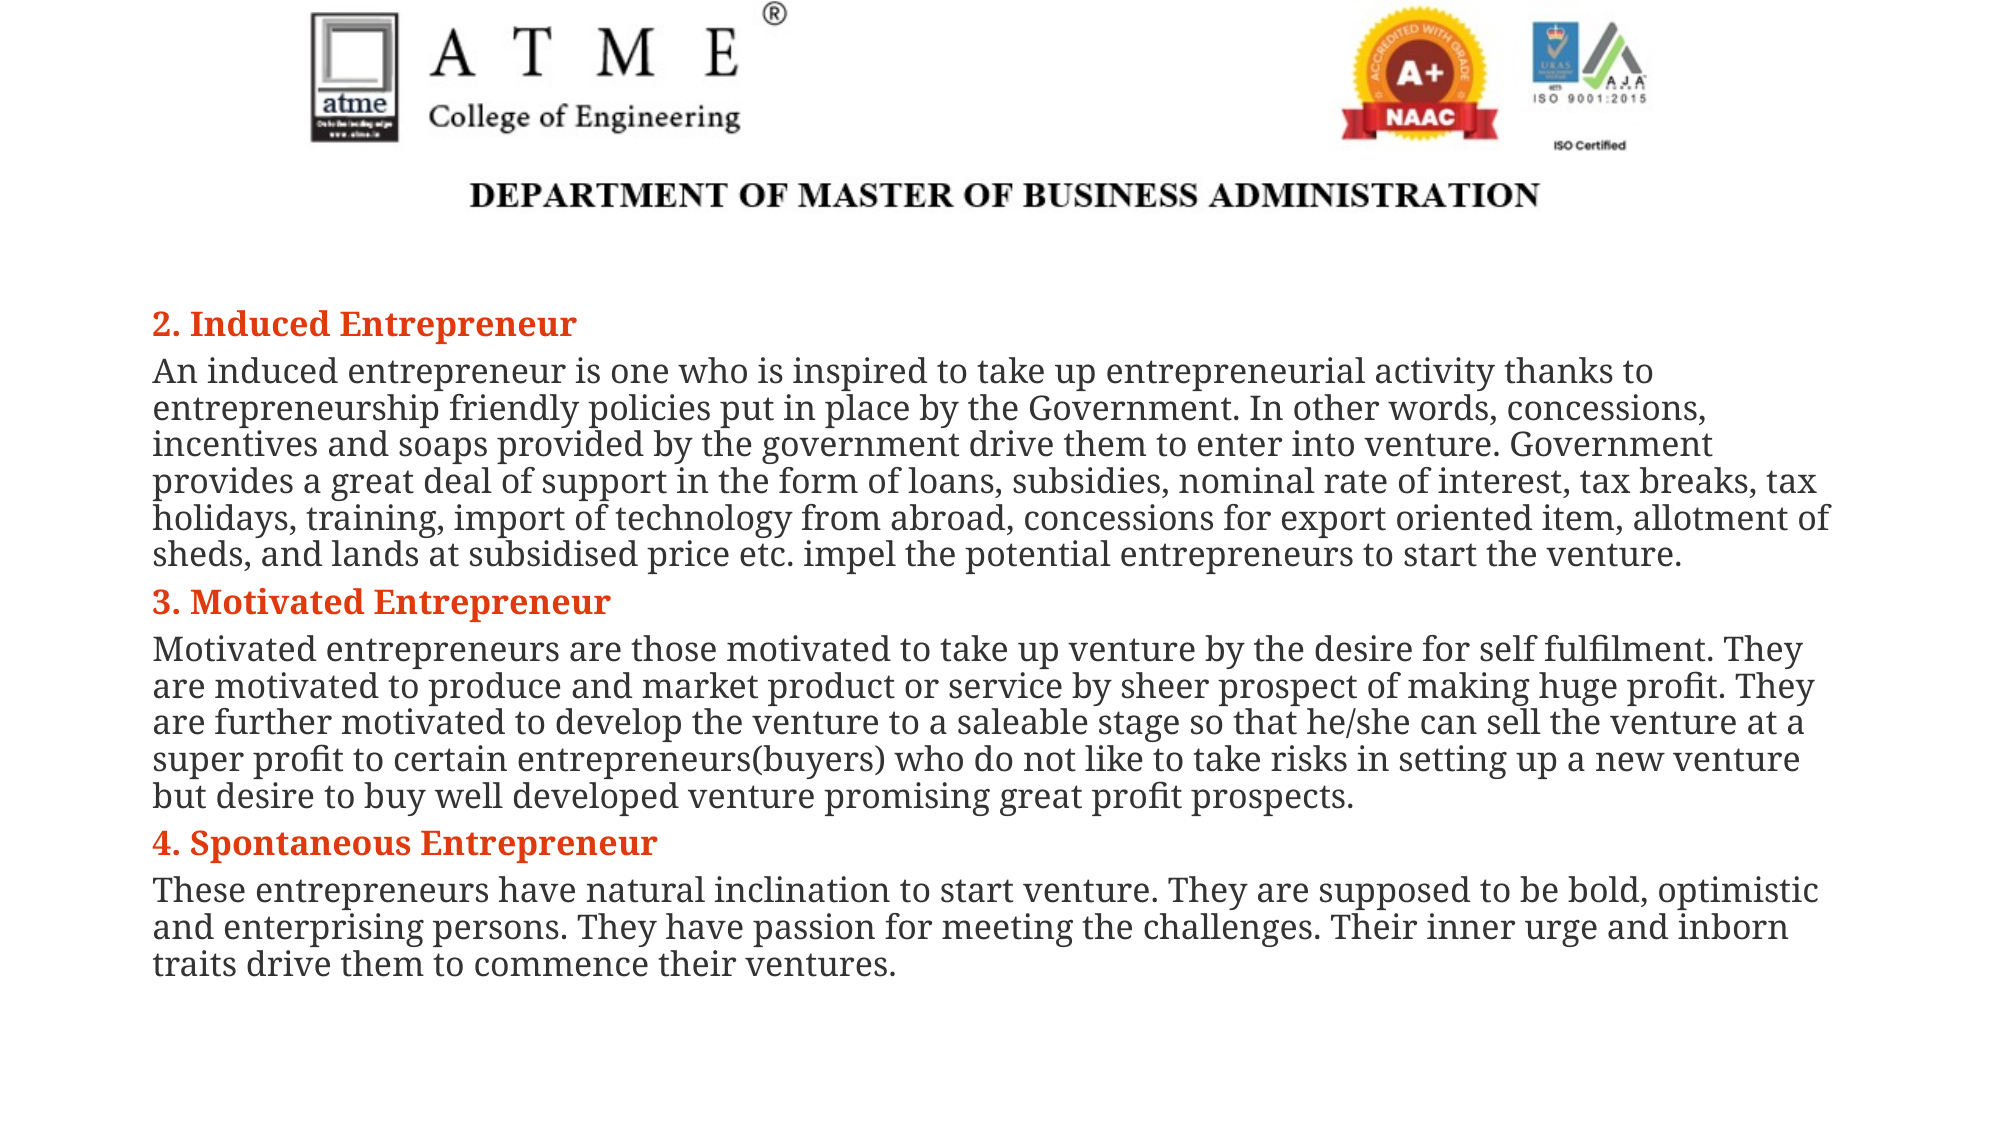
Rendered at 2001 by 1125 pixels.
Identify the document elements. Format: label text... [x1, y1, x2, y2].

picture [303, 0, 1697, 215]
list 2. Induced Entrepreneur An induced entrepreneur is one who is inspired to take up entrepreneurial activity thanks to entrepreneurship friendly policies put in place by the Government. In other words, concessions, incentives and soaps provided by the government drive them to enter into venture. Government provides a great deal of support in the form of loans, subsidies, nominal rate of interest, tax breaks, tax holidays, training, import of technology from abroad, concessions for export oriented item, allotment of sheds, and lands at subsidised price etc. impel the potential entrepreneurs to start the venture. 3. Motivated Entrepreneur Motivated entrepreneurs are those motivated to take up venture by the desire for self fulfilment. They are motivated to produce and market product or service by sheer prospect of making huge profit. They are further motivated to develop the venture to a saleable stage so that he/she can sell the venture at a super profit to certain entrepreneurs(buyers) who do not like to take risks in setting up a new venture but desire to buy well developed venture promising great profit prospects. 4. Spontaneous Entrepreneur These entrepreneurs have natural inclination to start venture. They are supposed to be bold, optimistic and enterprising persons. They have passion for meeting the challenges. Their inner urge and inborn traits drive them to commence their ventures. [137, 299, 1863, 1014]
